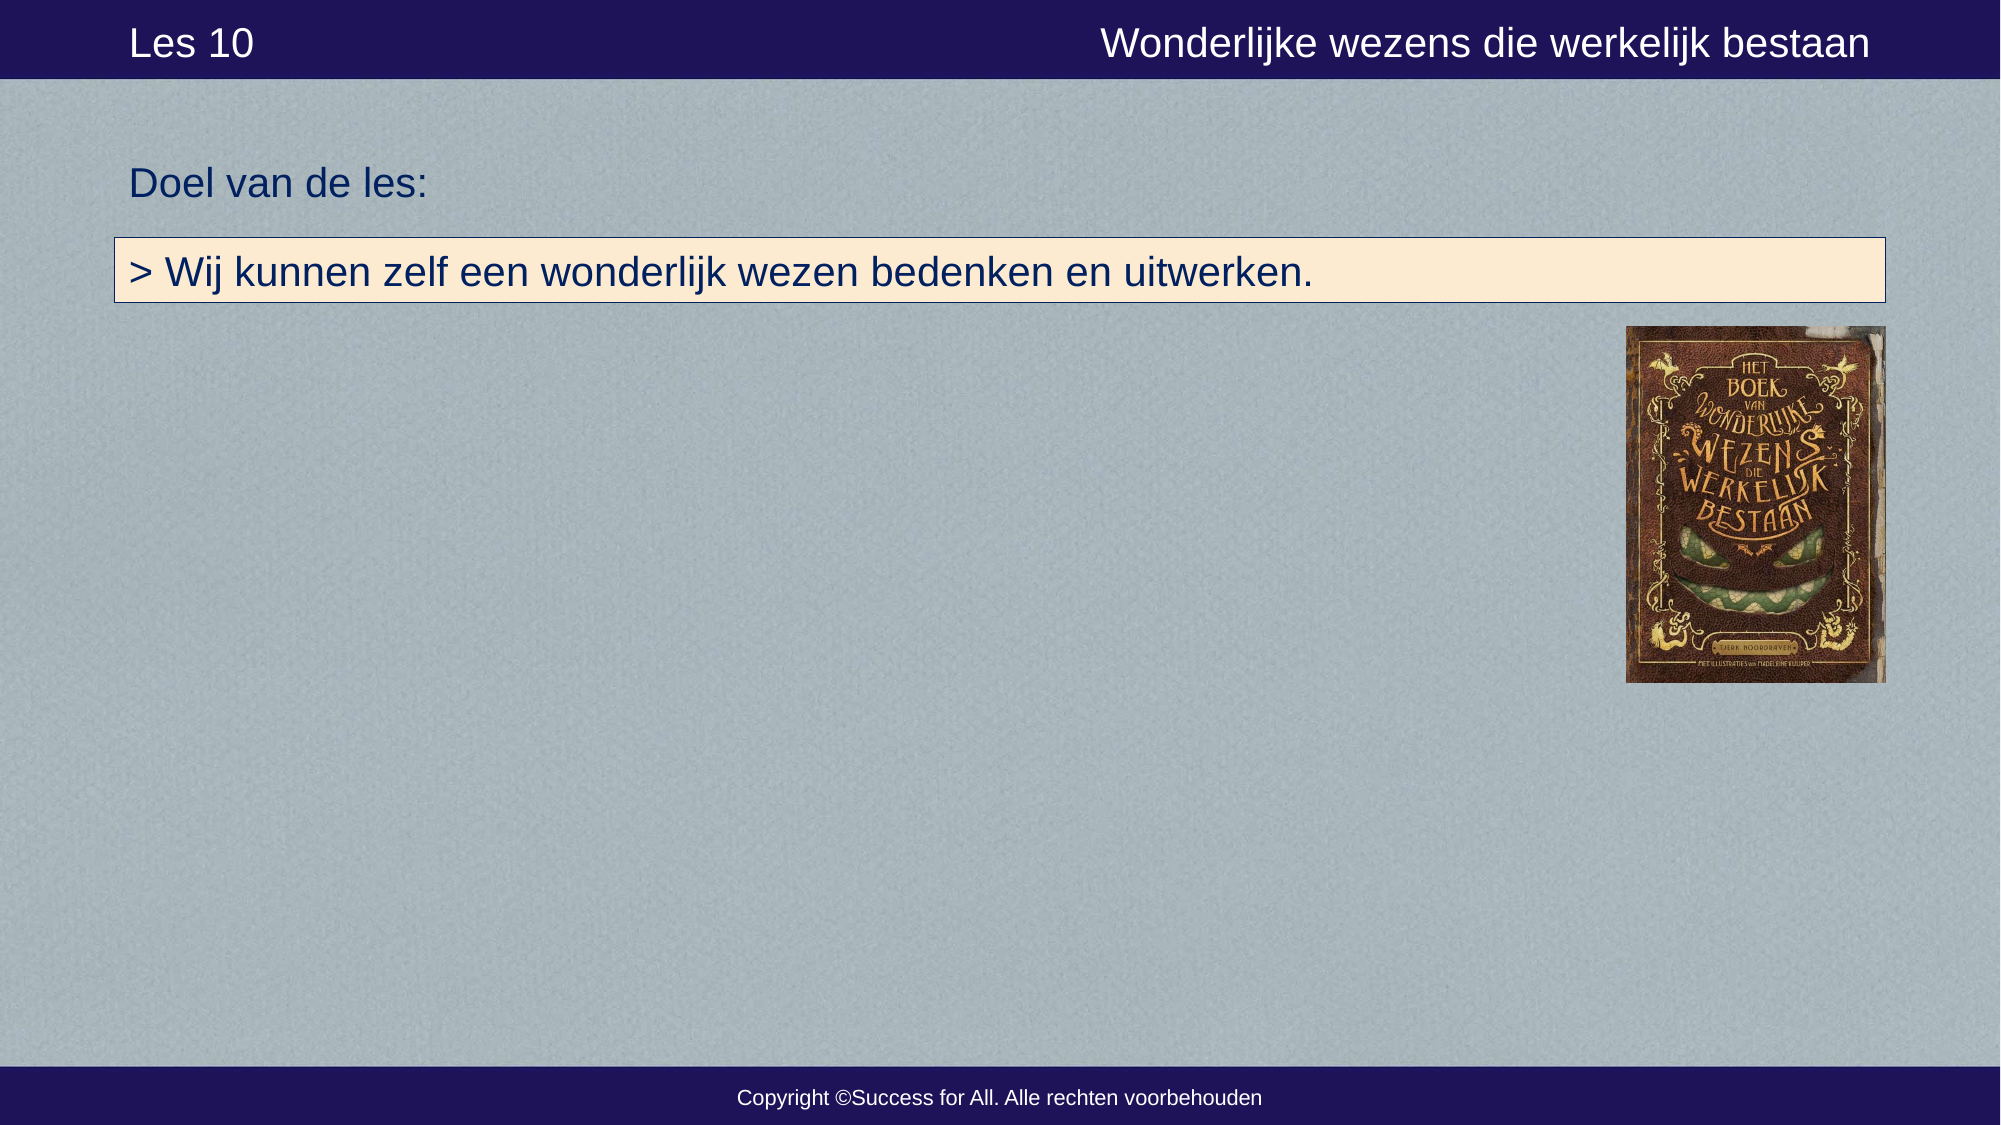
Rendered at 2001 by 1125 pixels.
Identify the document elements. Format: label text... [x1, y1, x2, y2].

text_box Doel van de les: [113, 148, 1635, 214]
text_box > Wij kunnen zelf een wonderlijk wezen bedenken en uitwerken. [114, 237, 1886, 303]
text_box Wonderlijke wezens die werkelijk bestaan [999, 8, 1886, 73]
picture [0, 0, 2001, 1125]
text_box Copyright ©Success for All. Alle rechten voorbehouden [0, 1076, 2000, 1125]
text_box Les 10 [114, 8, 354, 73]
